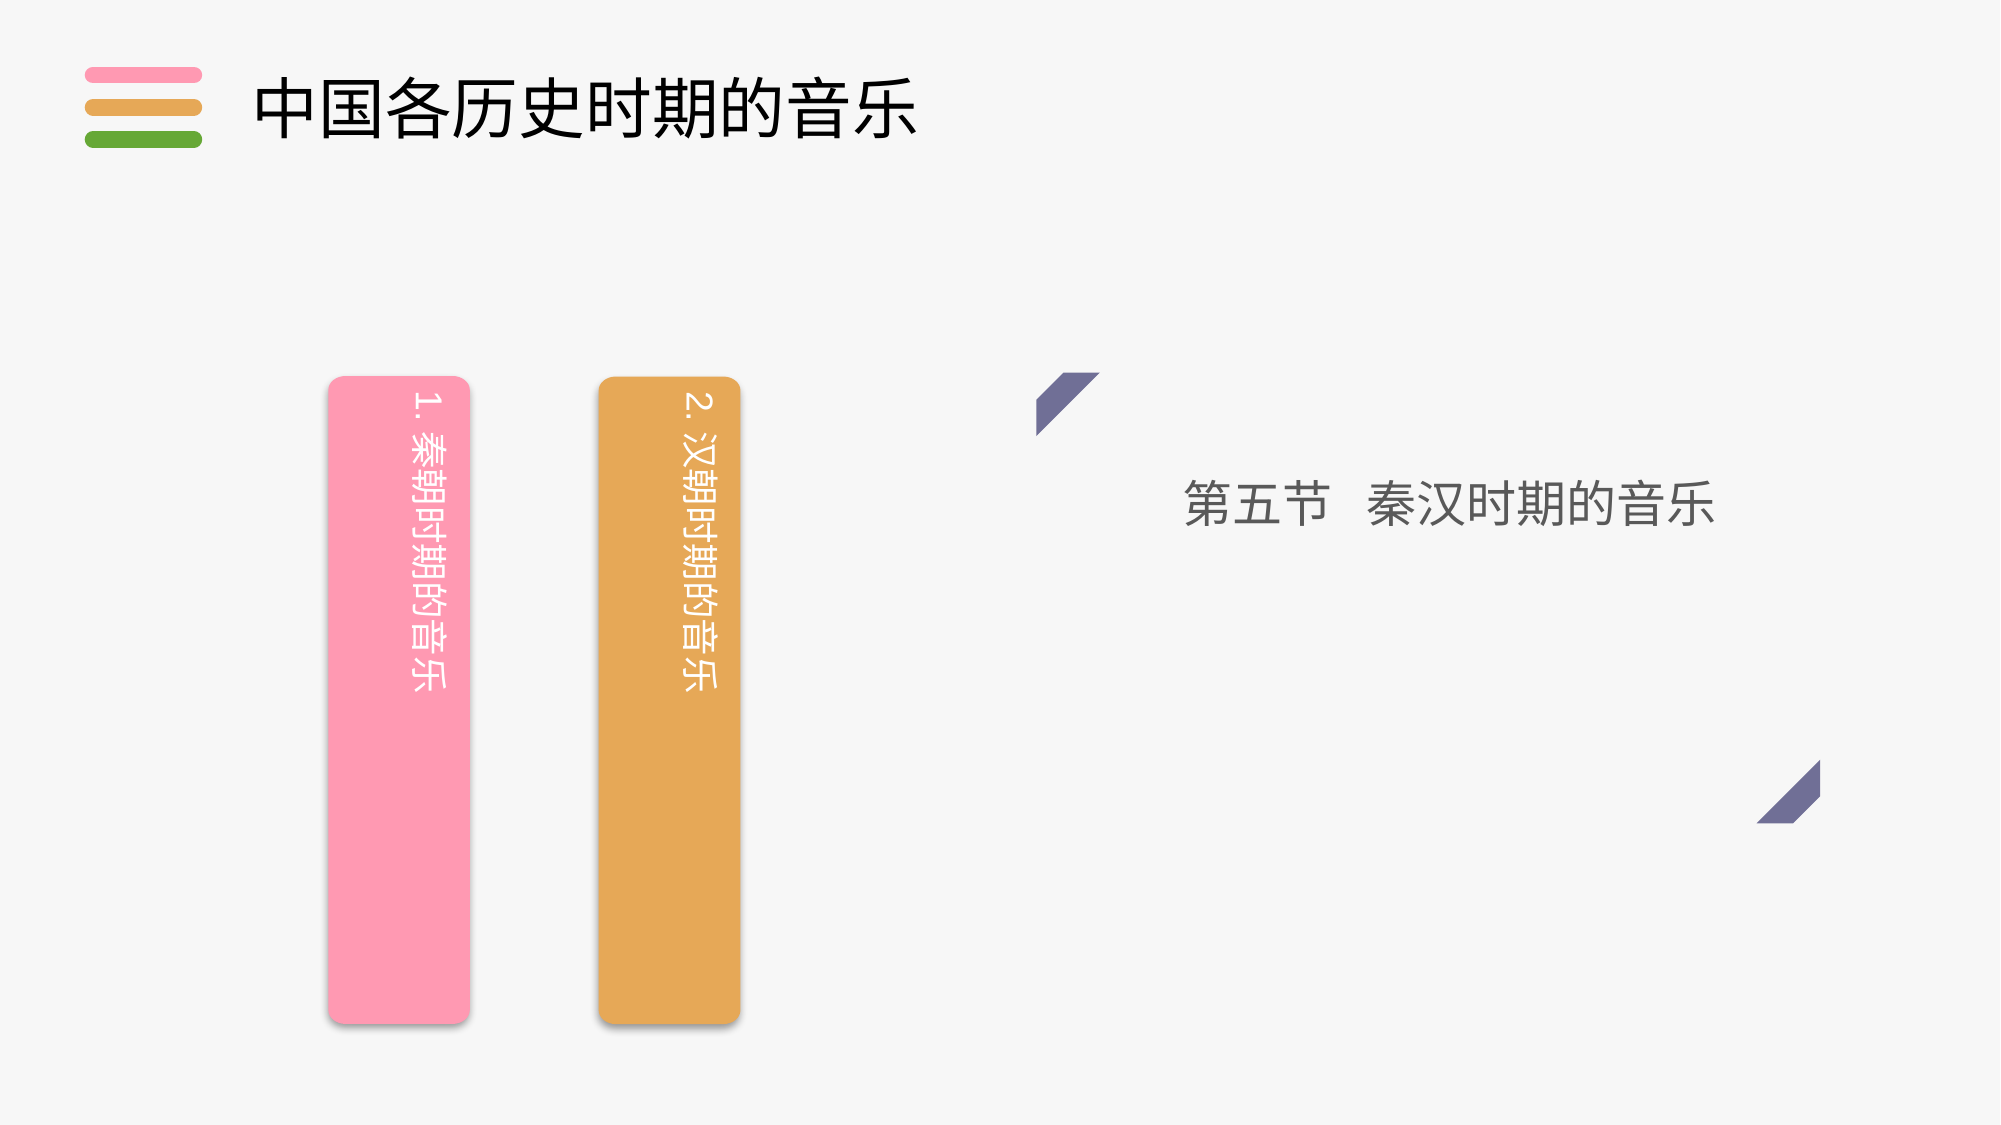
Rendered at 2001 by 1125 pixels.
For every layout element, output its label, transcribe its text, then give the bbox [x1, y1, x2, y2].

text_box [328, 376, 741, 1025]
text_box 中国各历史时期的音乐 [236, 59, 1004, 154]
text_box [1036, 372, 1821, 824]
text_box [93, 74, 194, 140]
